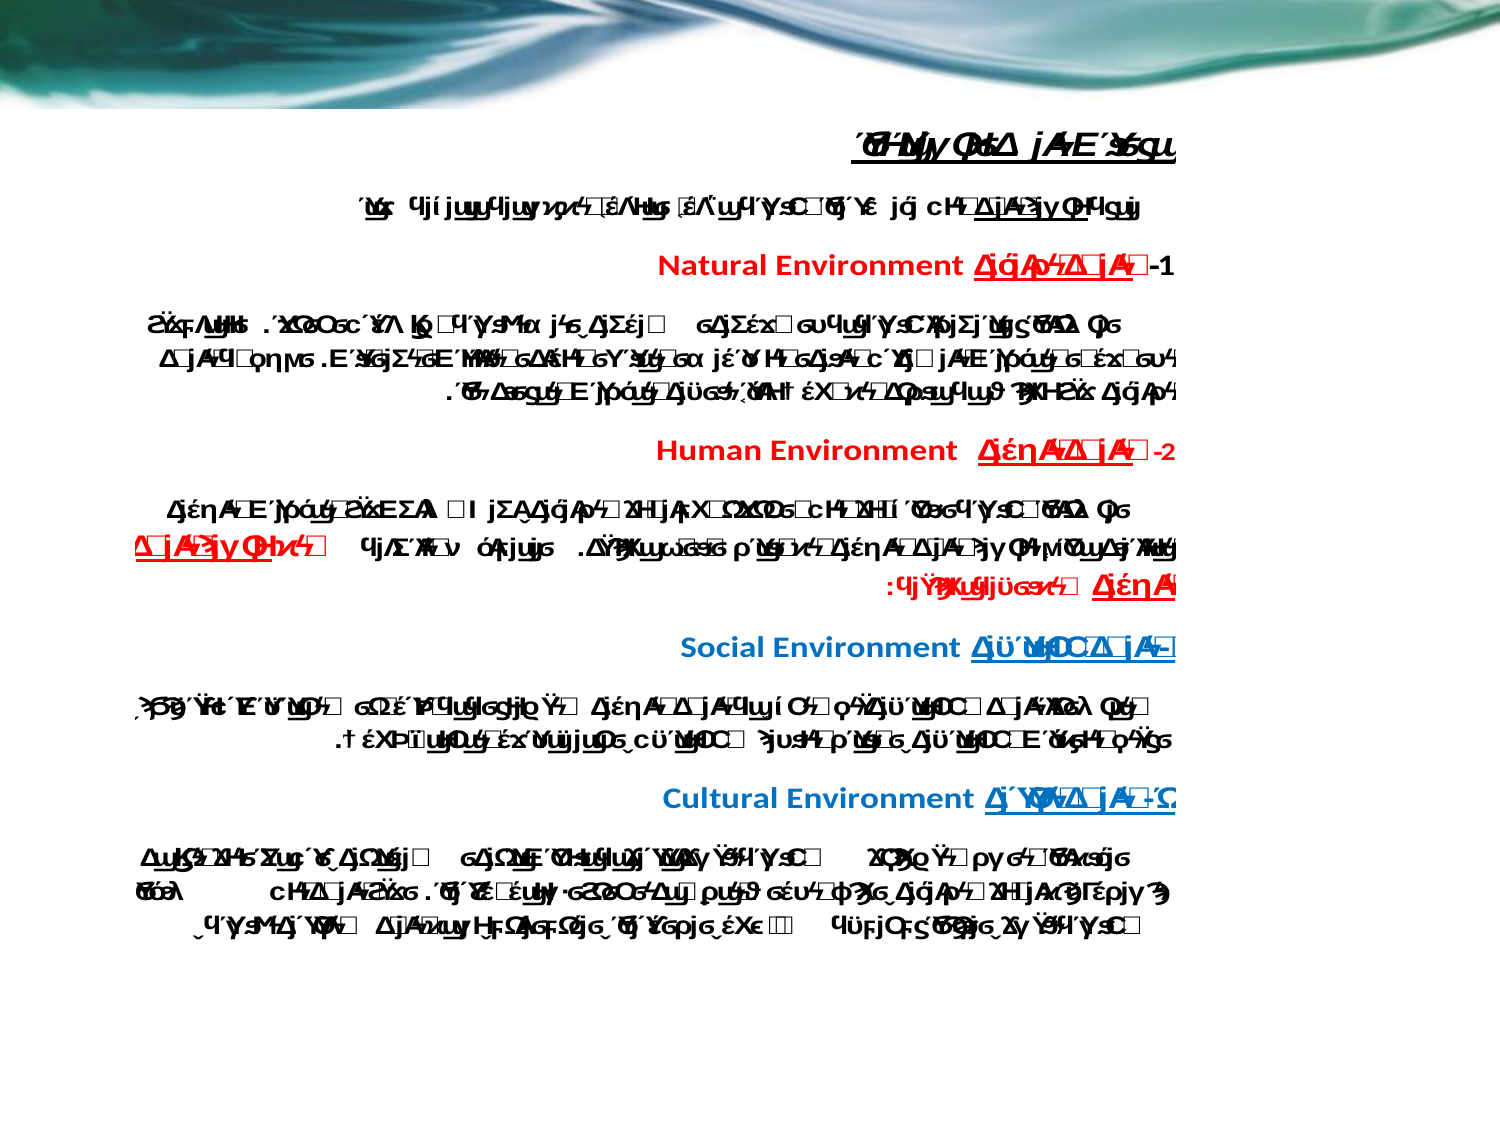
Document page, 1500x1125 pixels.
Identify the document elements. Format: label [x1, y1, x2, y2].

picture [135, 125, 1176, 965]
picture [0, 0, 1500, 109]
